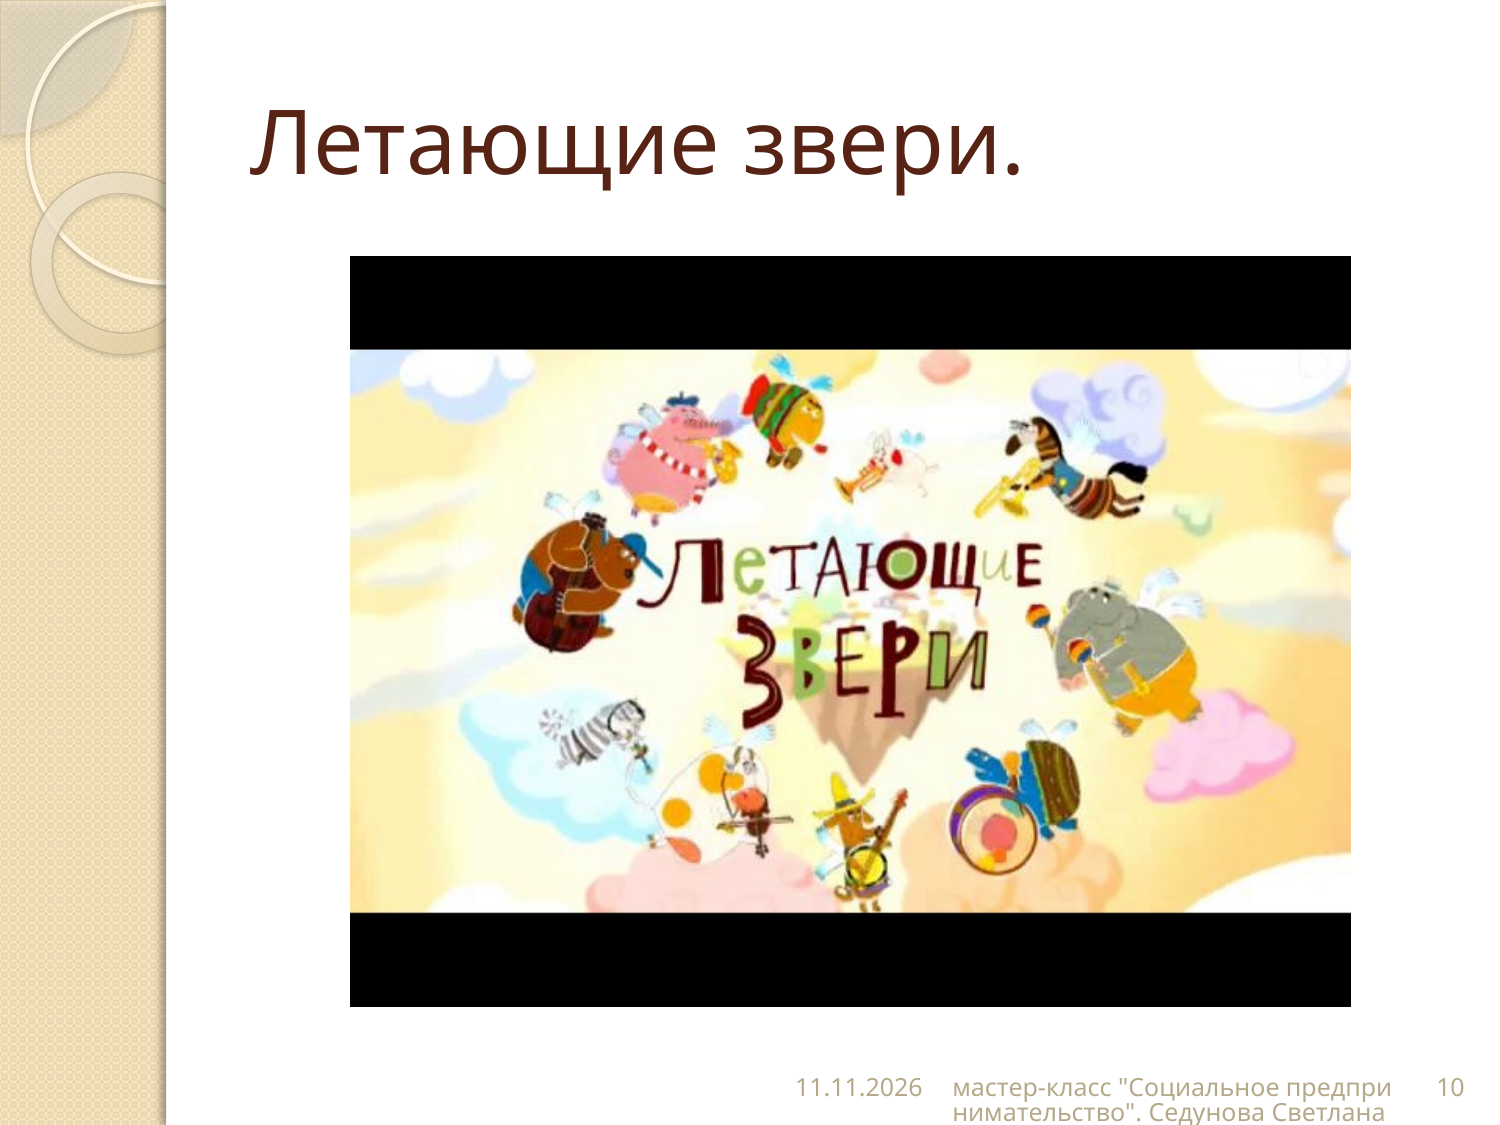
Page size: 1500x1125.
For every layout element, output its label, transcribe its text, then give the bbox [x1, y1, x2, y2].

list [350, 255, 1351, 1007]
footer мастер-класс "Социальное предпринимательство". Седунова Светлана [937, 1034, 1413, 1113]
title Летающие звери. [235, 45, 1466, 233]
slide_number 10 [1413, 1034, 1488, 1113]
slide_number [587, 1034, 937, 1113]
